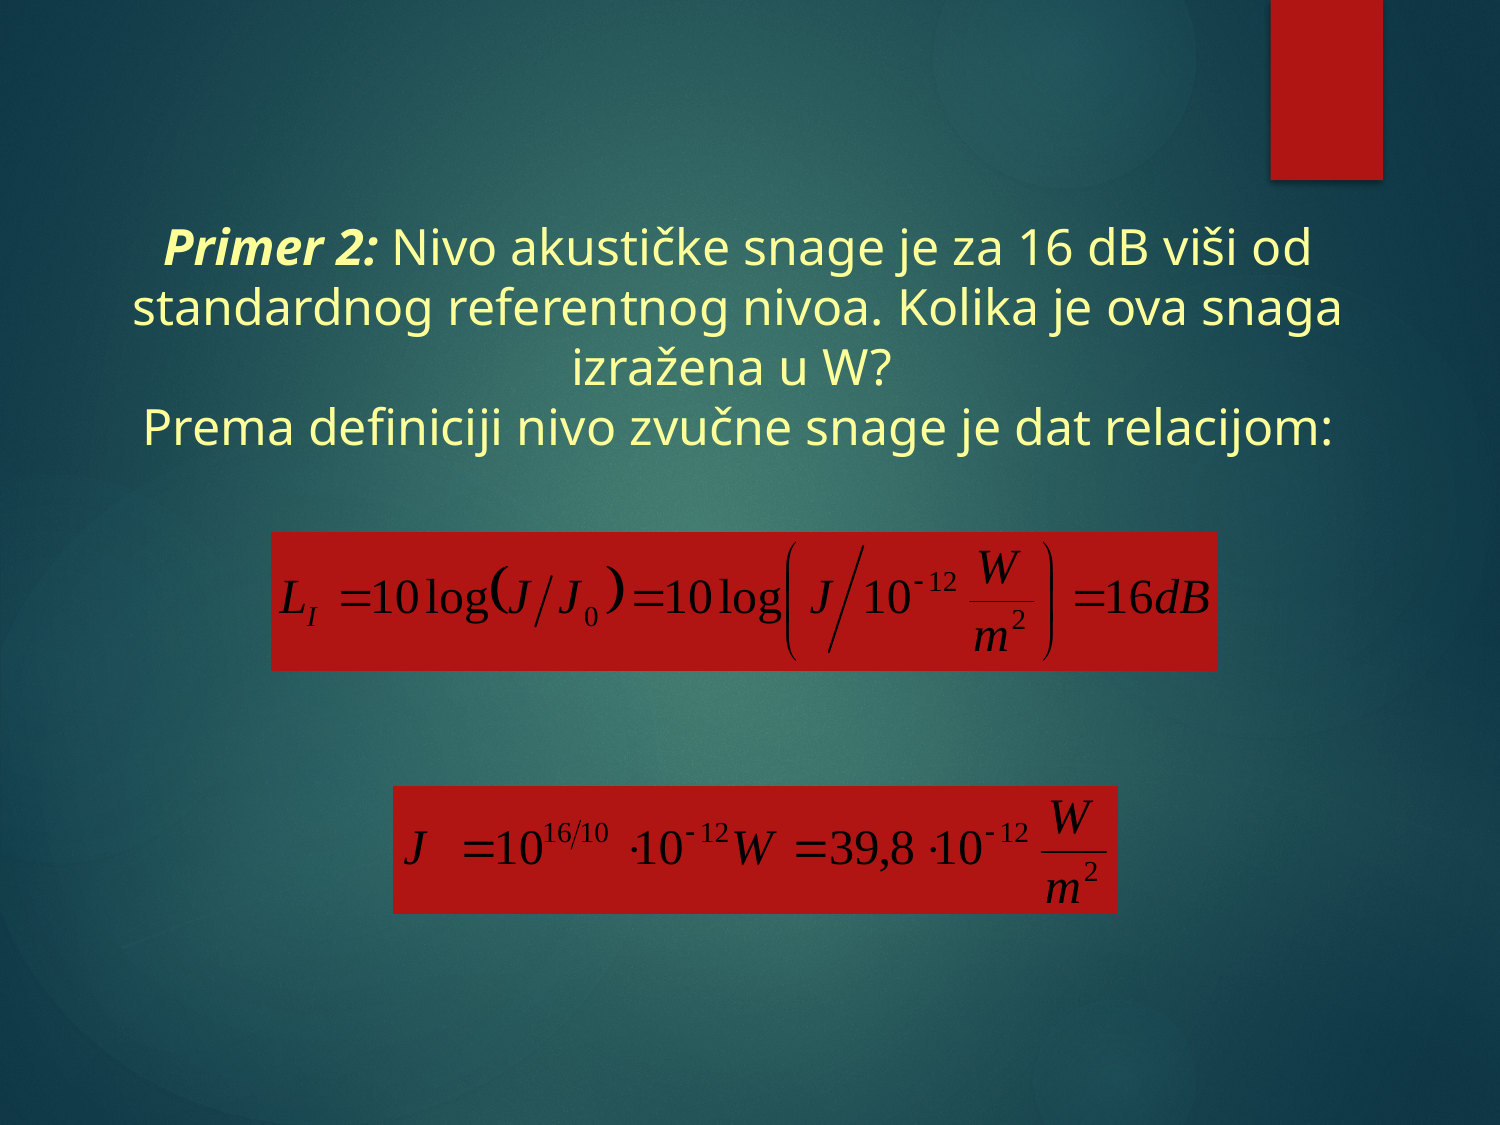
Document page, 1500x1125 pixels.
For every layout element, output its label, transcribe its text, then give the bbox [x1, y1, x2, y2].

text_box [270, 531, 1218, 672]
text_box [393, 785, 1119, 915]
text_box Primer 2: Nivo akustičke snage je za 16 dB viši od standardnog referentnog nivoa. Kolika je ova snaga izražena u W? Prema definiciji nivo zvučne snage je dat relacijom: [112, 207, 1365, 463]
